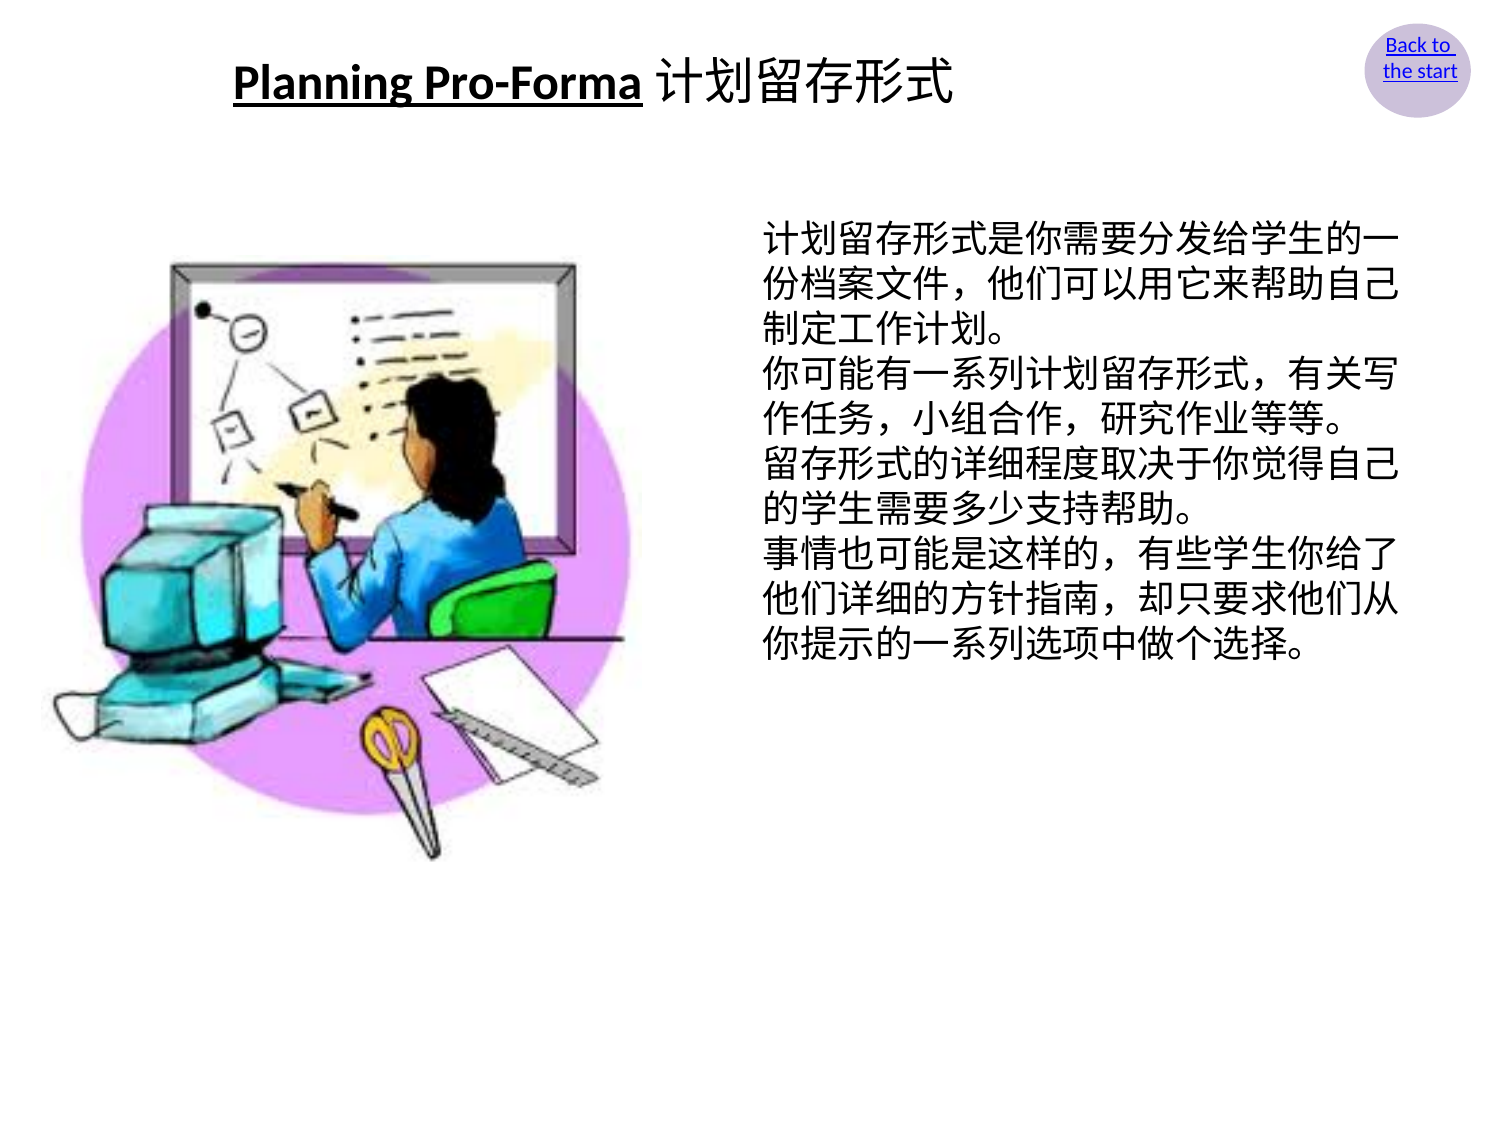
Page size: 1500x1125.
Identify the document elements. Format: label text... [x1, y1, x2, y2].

picture [41, 255, 642, 870]
text_box Back to the start [1359, 23, 1483, 91]
text_box [1367, 91, 1468, 120]
text_box 计划留存形式是你需要分发给学生的一份档案文件，他们可以用它来帮助自己制定工作计划。 你可能有一系列计划留存形式，有关写作任务，小组合作，研究作业等等。 留存形式的详细程度取决于你觉得自己的学生需要多少支持帮助。 事情也可能是这样的，有些学生你给了他们详细的方针指南，却只要求他们从你提示的一系列选项中做个选择。 [747, 208, 1433, 673]
text_box Planning Pro-Forma计划留存形式 [218, 42, 1223, 178]
